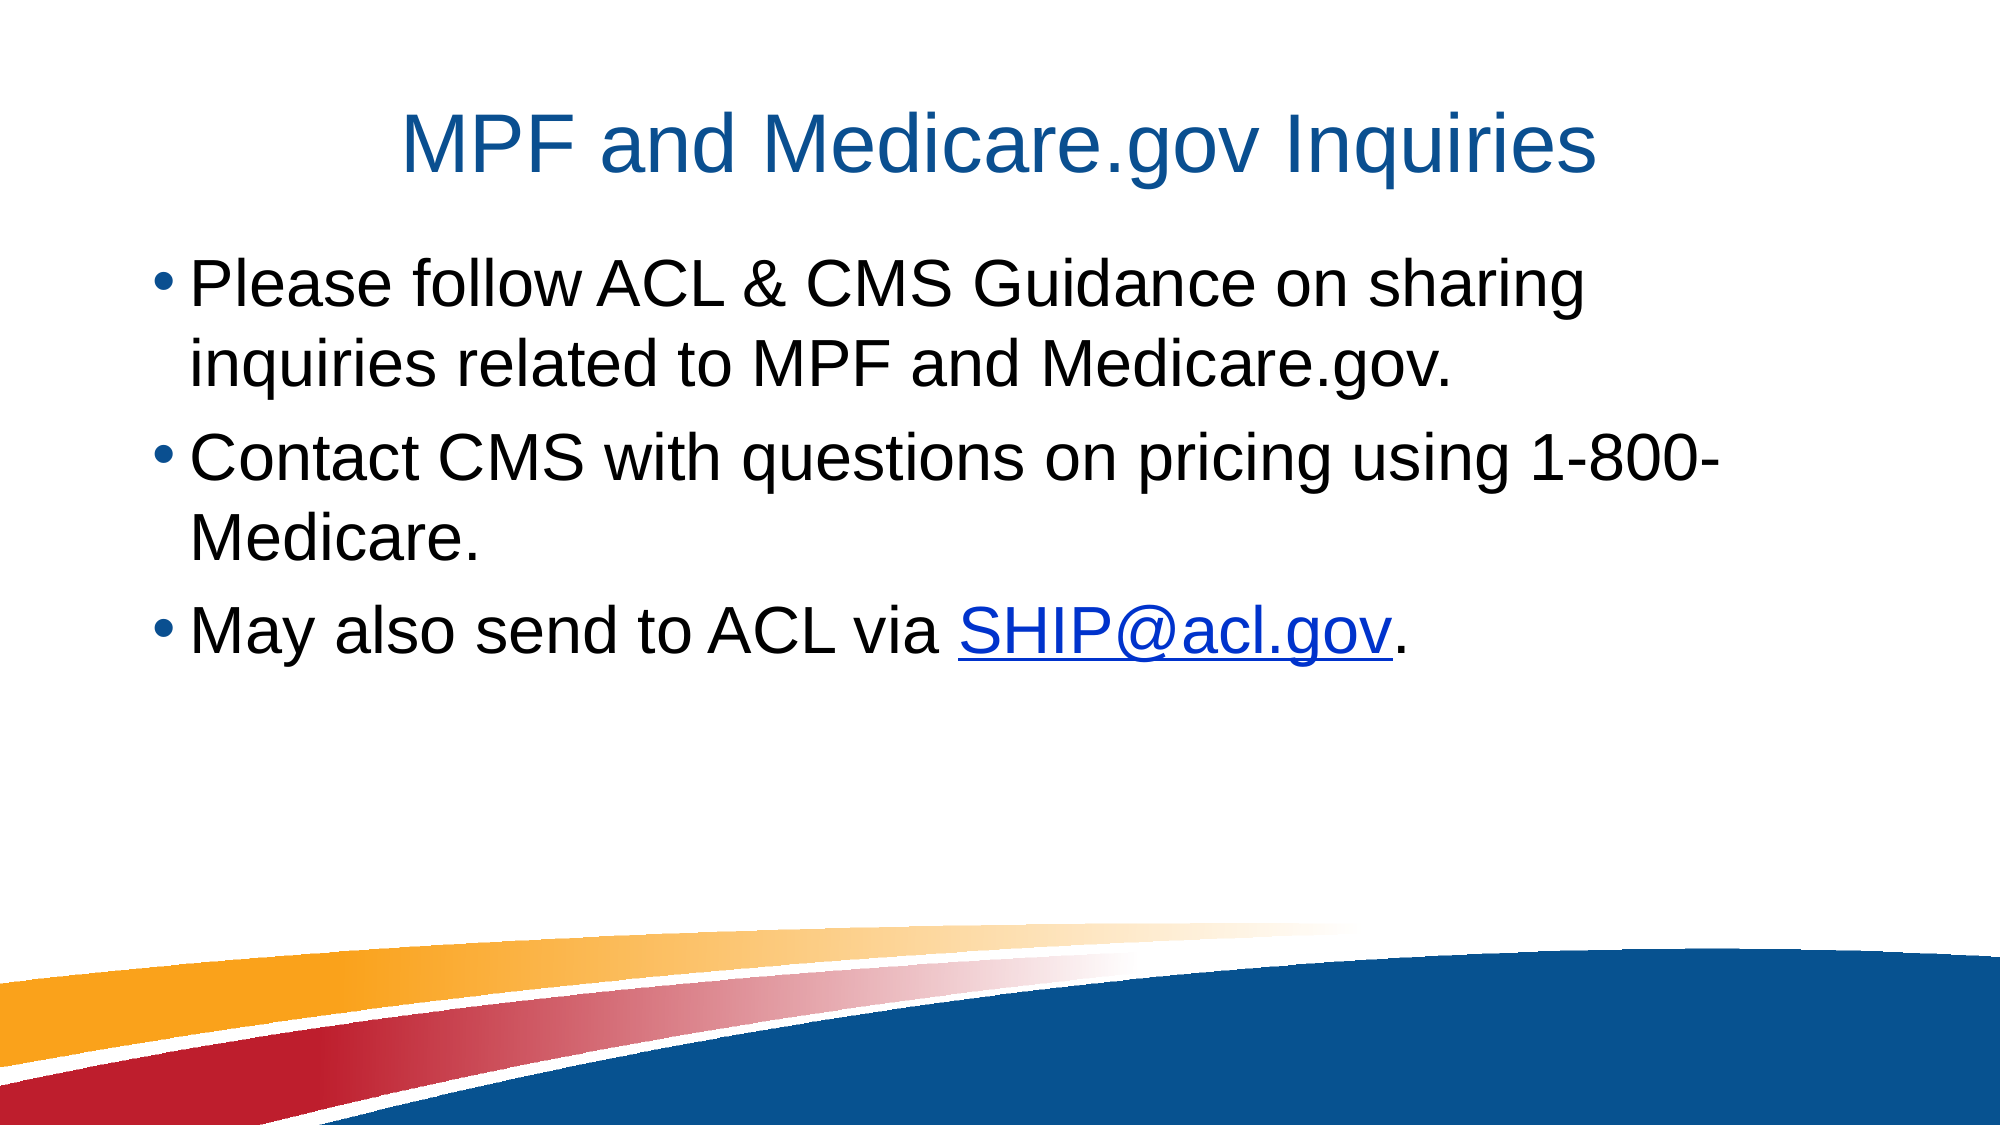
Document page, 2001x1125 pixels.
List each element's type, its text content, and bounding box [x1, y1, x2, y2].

title MPF and Medicare.gov Inquiries [99, 45, 1900, 233]
picture [0, 887, 2000, 1125]
list Please follow ACL & CMS Guidance on sharing inquiries related to MPF and Medicare.gov. Contact CMS with questions on pricing using 1-800-Medicare. May also send to ACL via SHIP@acl.gov. [137, 232, 1863, 941]
